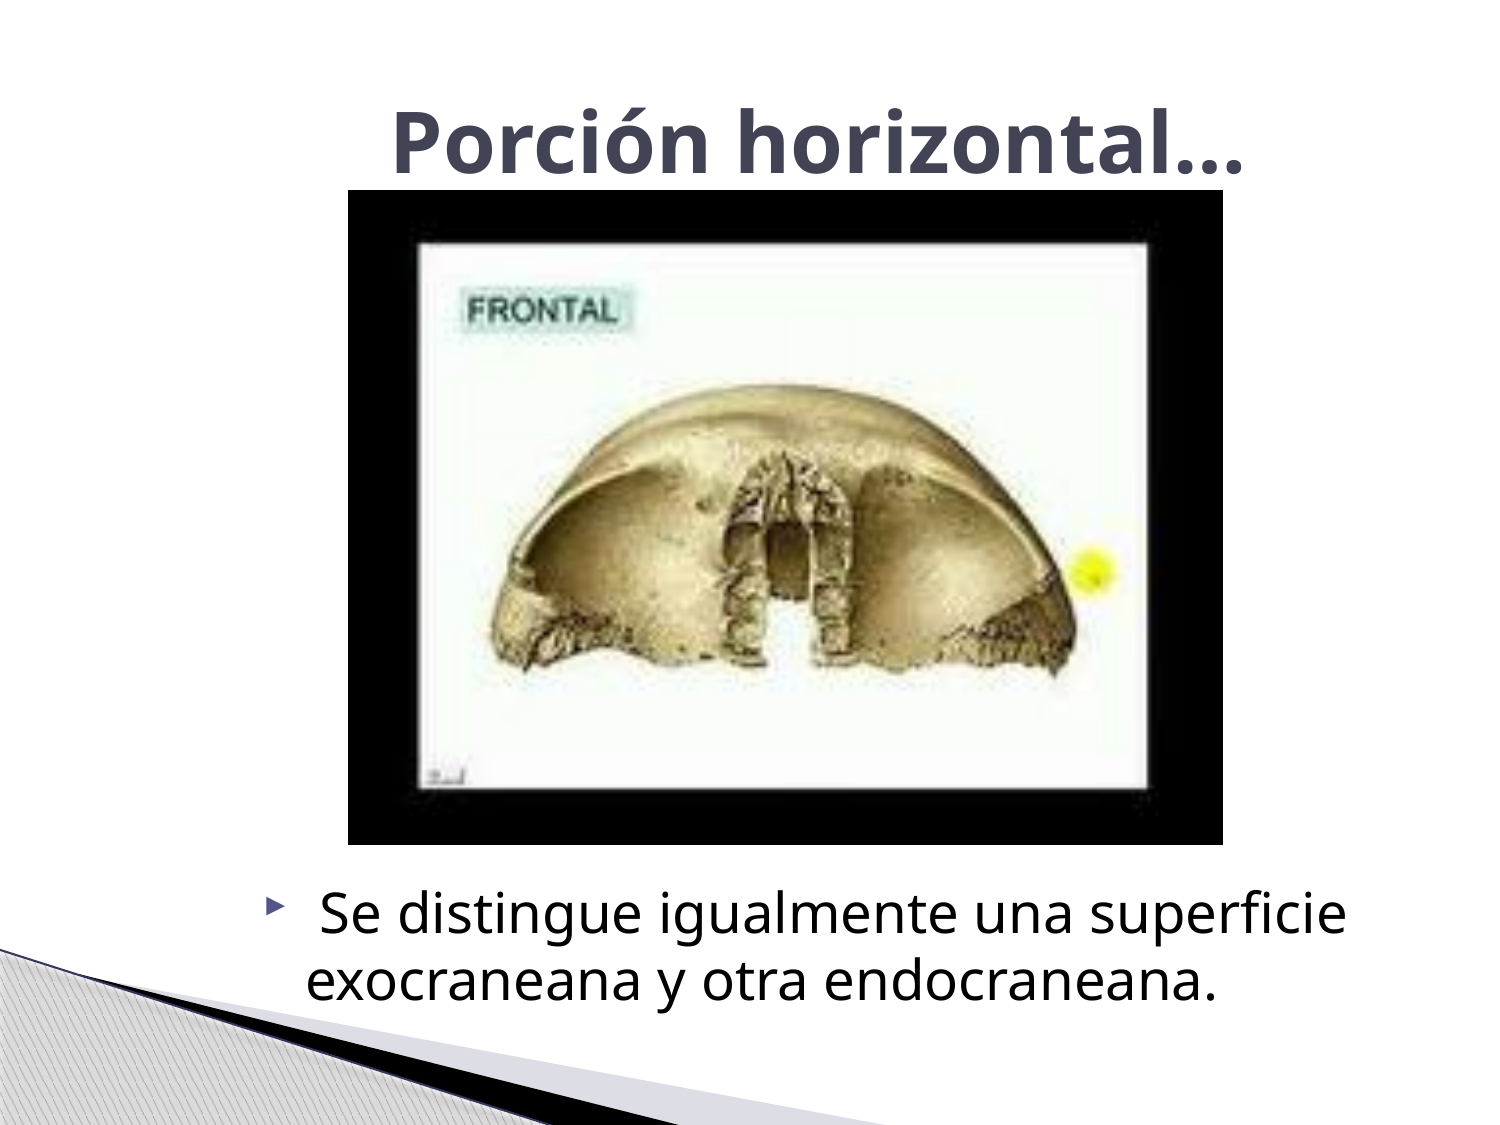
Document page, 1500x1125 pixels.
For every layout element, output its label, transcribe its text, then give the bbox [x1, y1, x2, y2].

title Porción horizontal… [75, 45, 1425, 233]
picture [348, 190, 1223, 846]
list Se distingue igualmente una superficie exocraneana y otra endocraneana. [230, 869, 1500, 1125]
